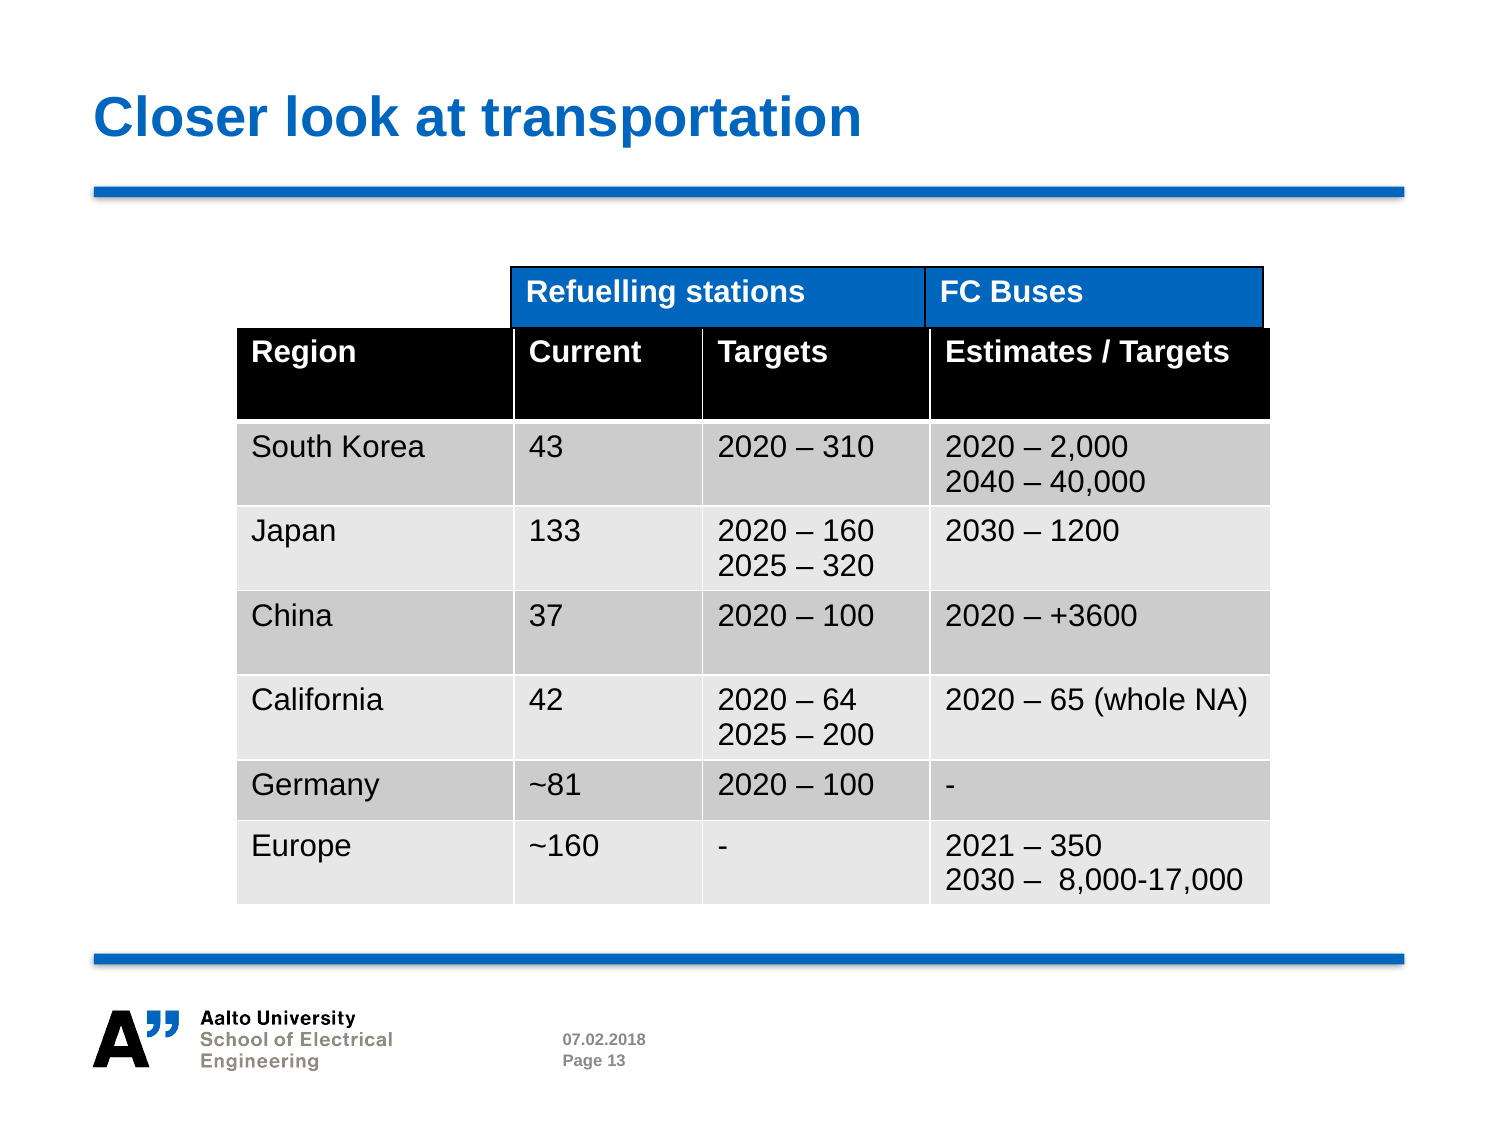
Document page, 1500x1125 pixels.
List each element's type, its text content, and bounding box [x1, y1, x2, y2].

table_header Current [515, 329, 702, 419]
table_cell 2020 – 65 (whole NA) [931, 676, 1270, 759]
list [93, 245, 1125, 925]
table_header Targets [703, 329, 929, 419]
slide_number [562, 1029, 816, 1050]
table_cell - [931, 761, 1270, 820]
table_header FC Buses [926, 268, 1262, 327]
table_header Region [237, 328, 513, 419]
table_cell 2020 – 160 2025 – 320 [703, 507, 929, 590]
table_cell Japan [237, 507, 513, 590]
table_cell 2020 – 2,000 2040 – 40,000 [931, 424, 1270, 505]
table_cell 2030 – 1200 [931, 507, 1270, 590]
table_cell 42 [515, 676, 702, 759]
table_cell Germany [237, 761, 513, 820]
table_cell - [703, 821, 929, 904]
table_cell ~81 [515, 761, 702, 820]
table_cell 2020 – +3600 [931, 591, 1270, 674]
table_cell ~160 [515, 821, 702, 904]
table_cell 37 [515, 591, 702, 674]
table_cell China [237, 591, 513, 674]
table_cell 2020 – 64 2025 – 200 [703, 676, 929, 759]
table_cell Europe [237, 821, 513, 904]
table_cell 43 [515, 424, 702, 505]
table_cell California [237, 676, 513, 759]
table_cell 2020 – 100 [703, 591, 929, 674]
table_cell 2020 – 100 [703, 761, 929, 820]
table_cell 133 [515, 507, 702, 590]
table_cell 2021 – 350 2030 – 8,000-17,000 [931, 821, 1270, 904]
title Closer look at transportation [93, 80, 1369, 228]
table_header Refuelling stations [512, 268, 924, 327]
table_header Estimates / Targets [931, 328, 1270, 419]
table_cell South Korea [237, 424, 513, 505]
picture [35, 953, 449, 1125]
slide_number Page 13 [562, 1050, 816, 1071]
table_cell 2020 – 310 [703, 424, 929, 505]
